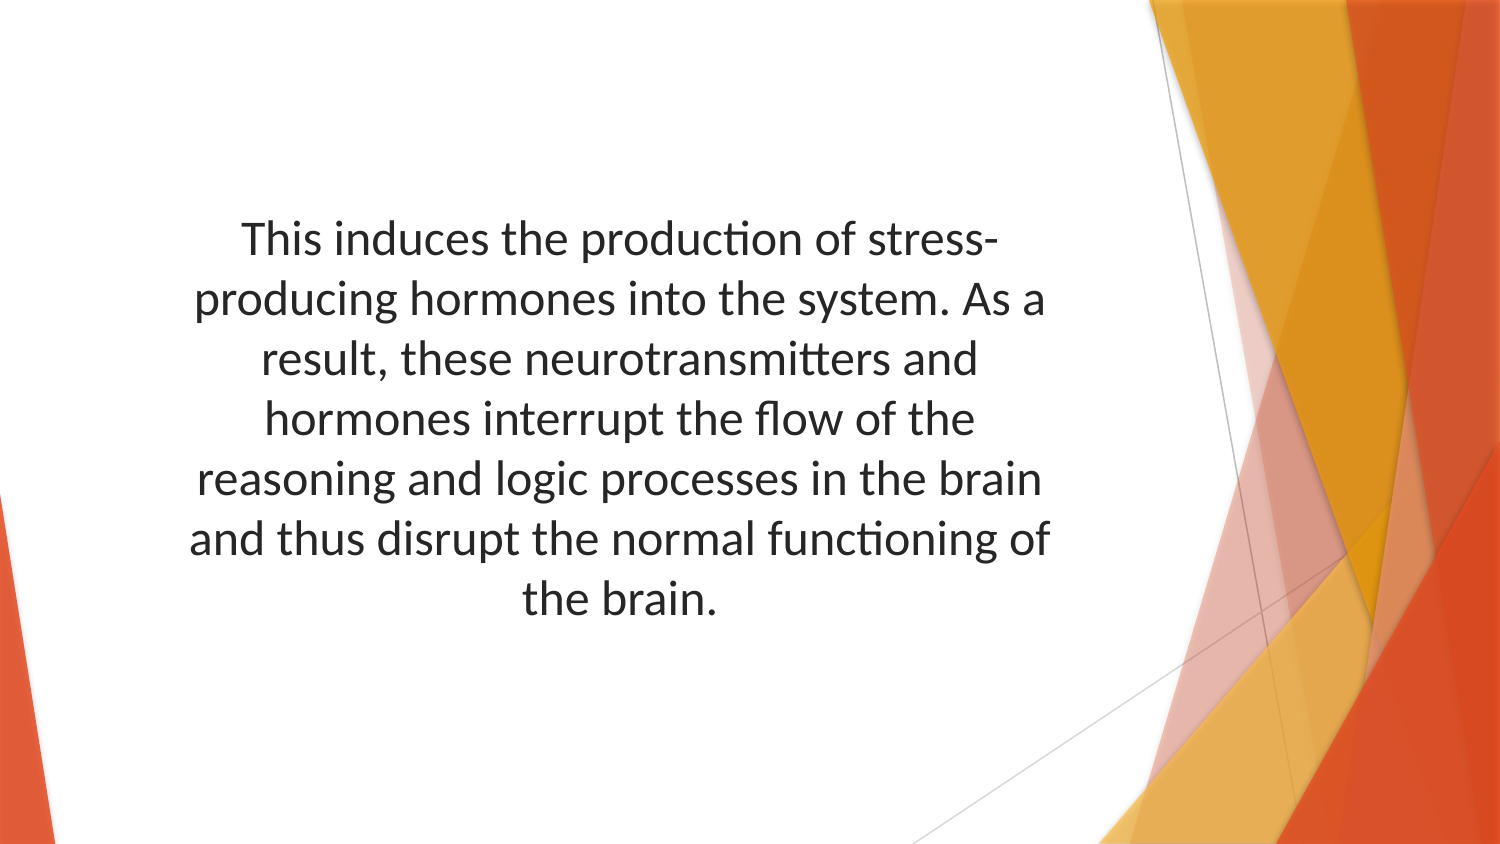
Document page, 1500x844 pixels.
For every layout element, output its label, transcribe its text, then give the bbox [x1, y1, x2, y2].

list This induces the production of stress-producing hormones into the system. As a result, these neurotransmitters and hormones interrupt the flow of the reasoning and logic processes in the brain and thus disrupt the normal functioning of the brain. [159, 197, 1081, 647]
